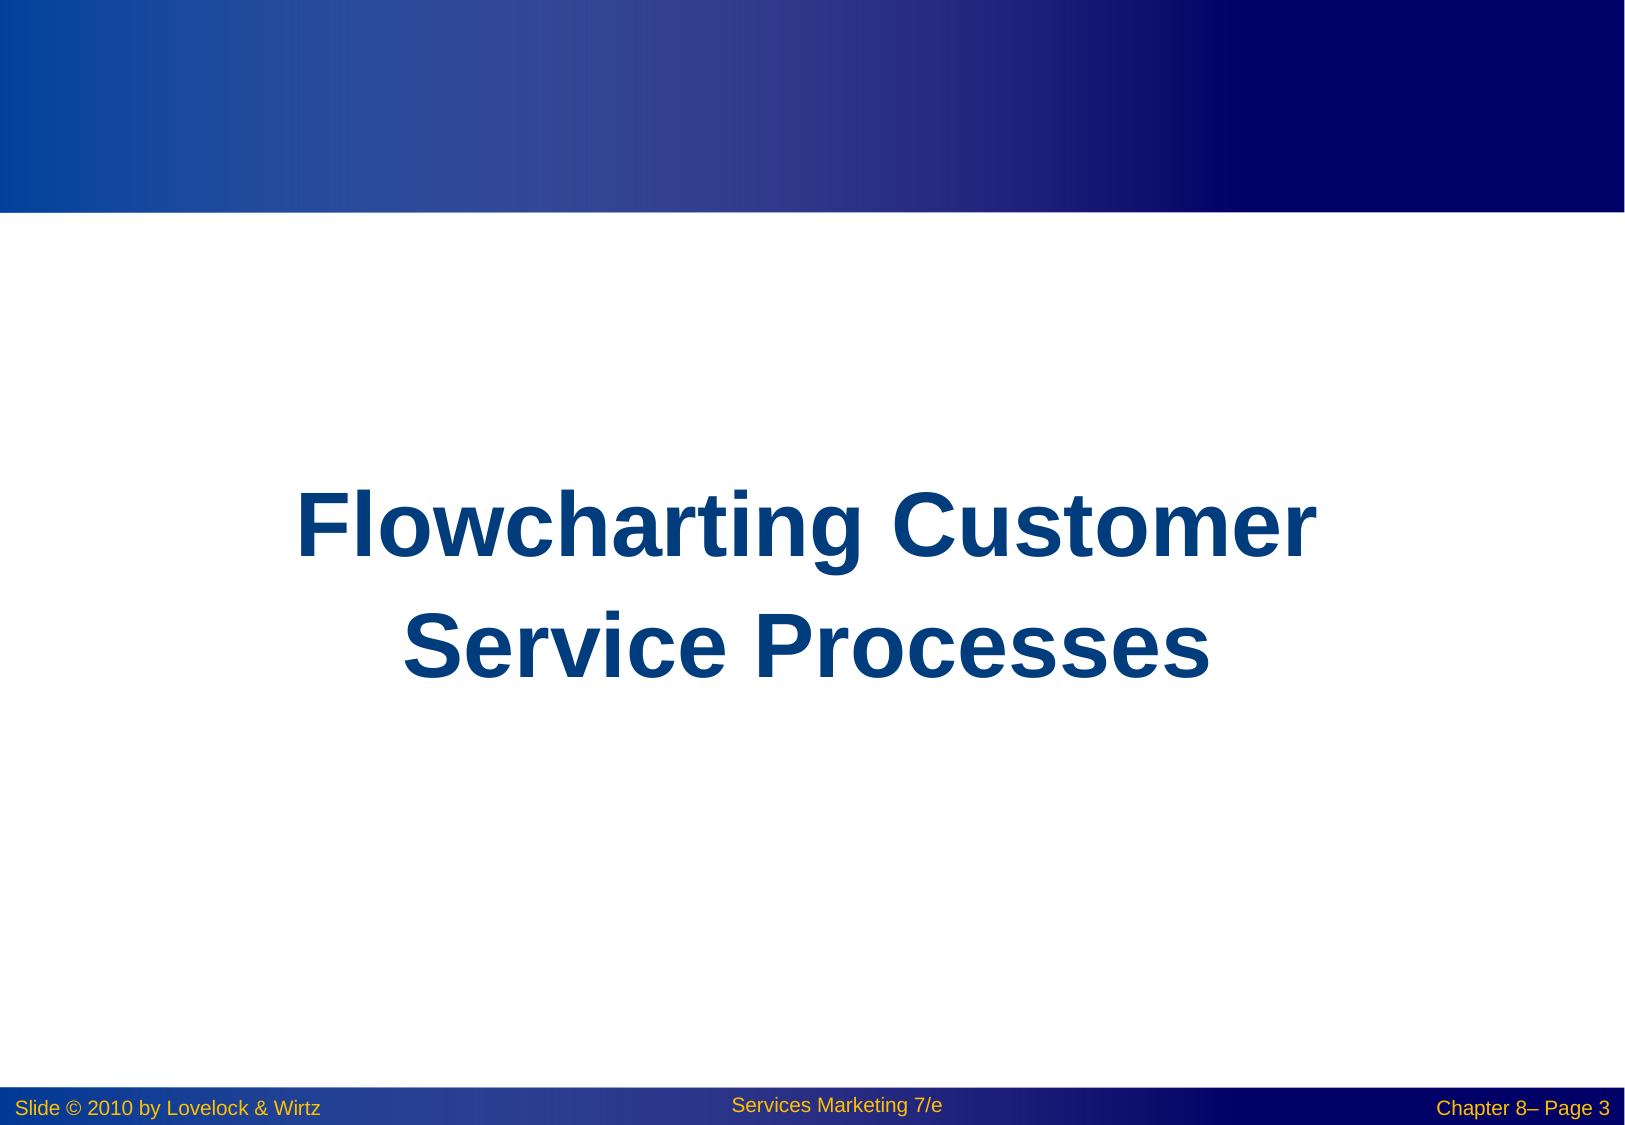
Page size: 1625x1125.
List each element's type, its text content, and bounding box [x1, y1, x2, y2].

text_box Flowcharting Customer Service Processes [115, 410, 1500, 740]
